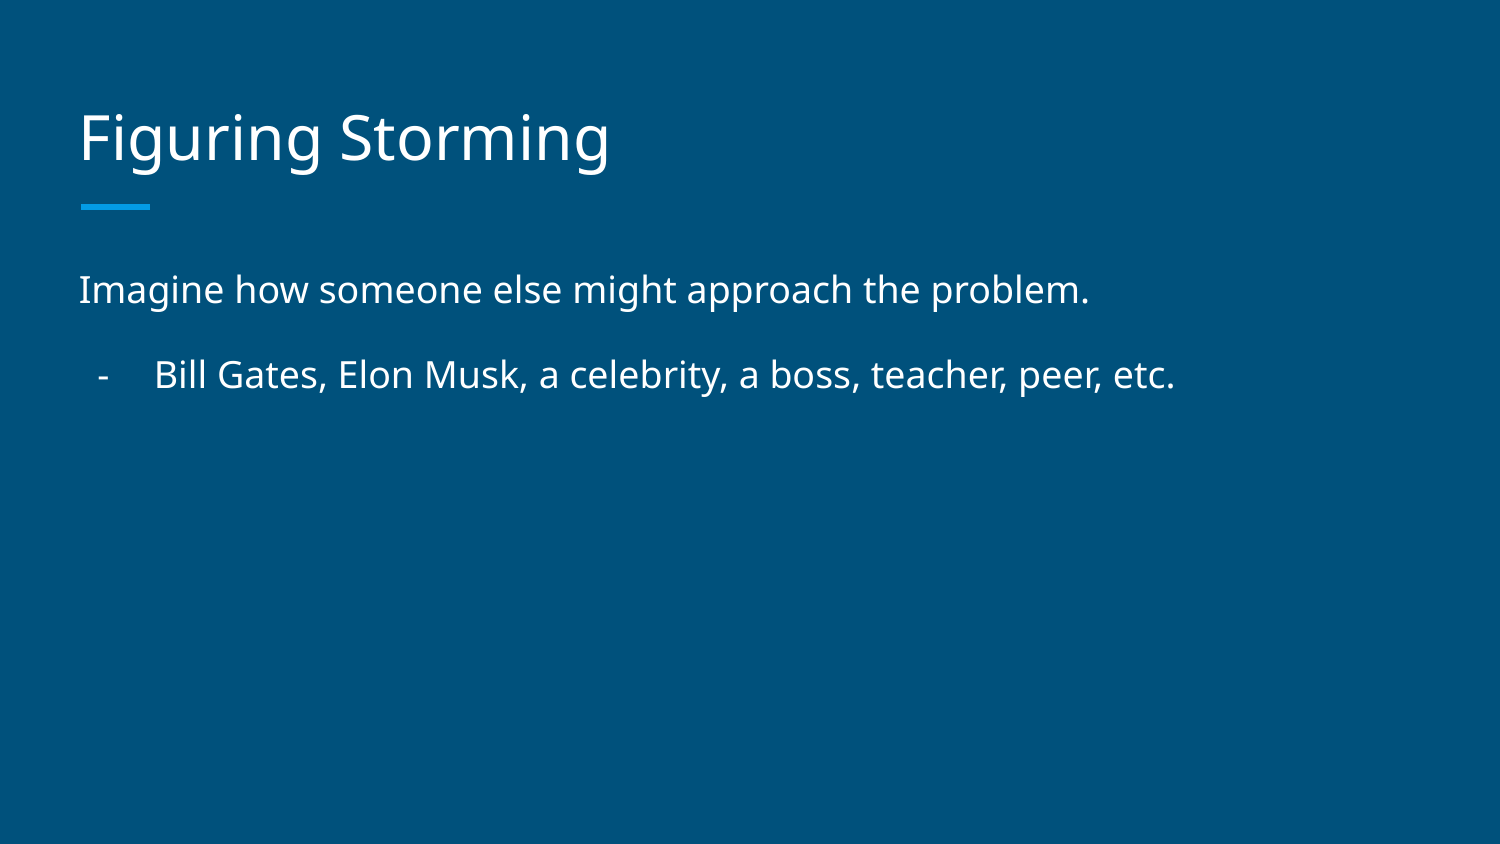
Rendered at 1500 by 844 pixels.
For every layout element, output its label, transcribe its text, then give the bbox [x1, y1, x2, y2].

list Imagine how someone else might approach the problem. Bill Gates, Elon Musk, a celebrity, a boss, teacher, peer, etc. [63, 244, 1437, 750]
title Figuring Storming [63, 75, 1437, 188]
